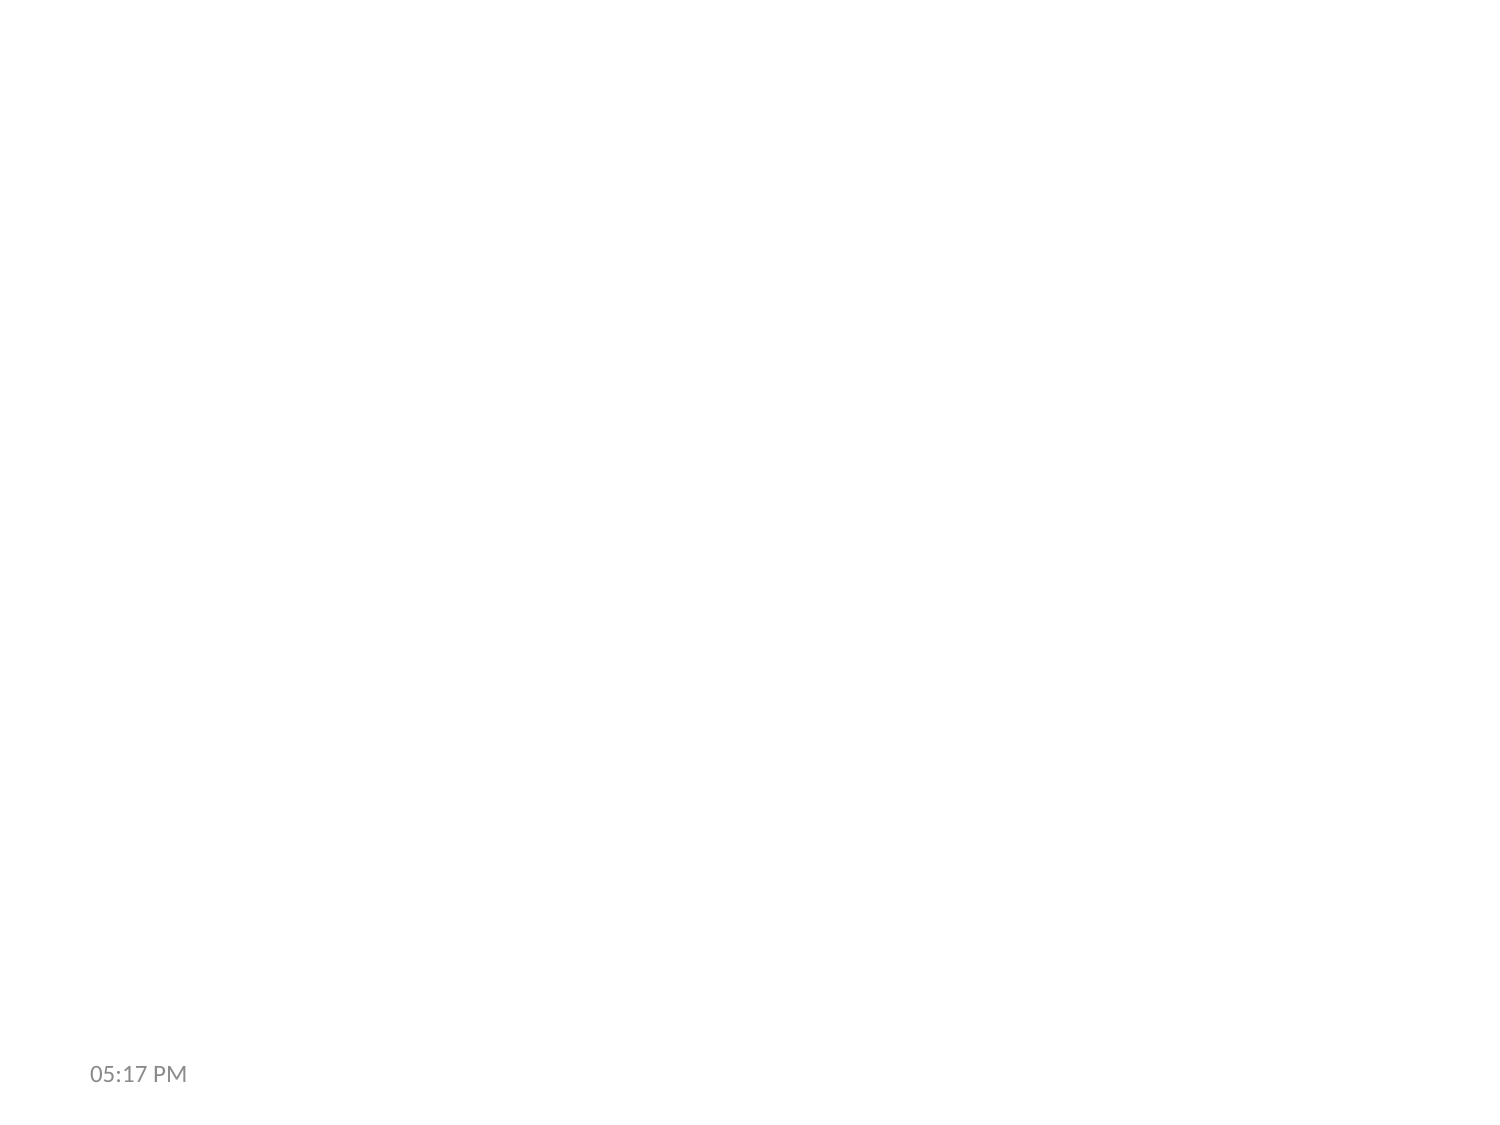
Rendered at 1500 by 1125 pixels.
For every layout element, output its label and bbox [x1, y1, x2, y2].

slide_number [75, 1042, 425, 1103]
